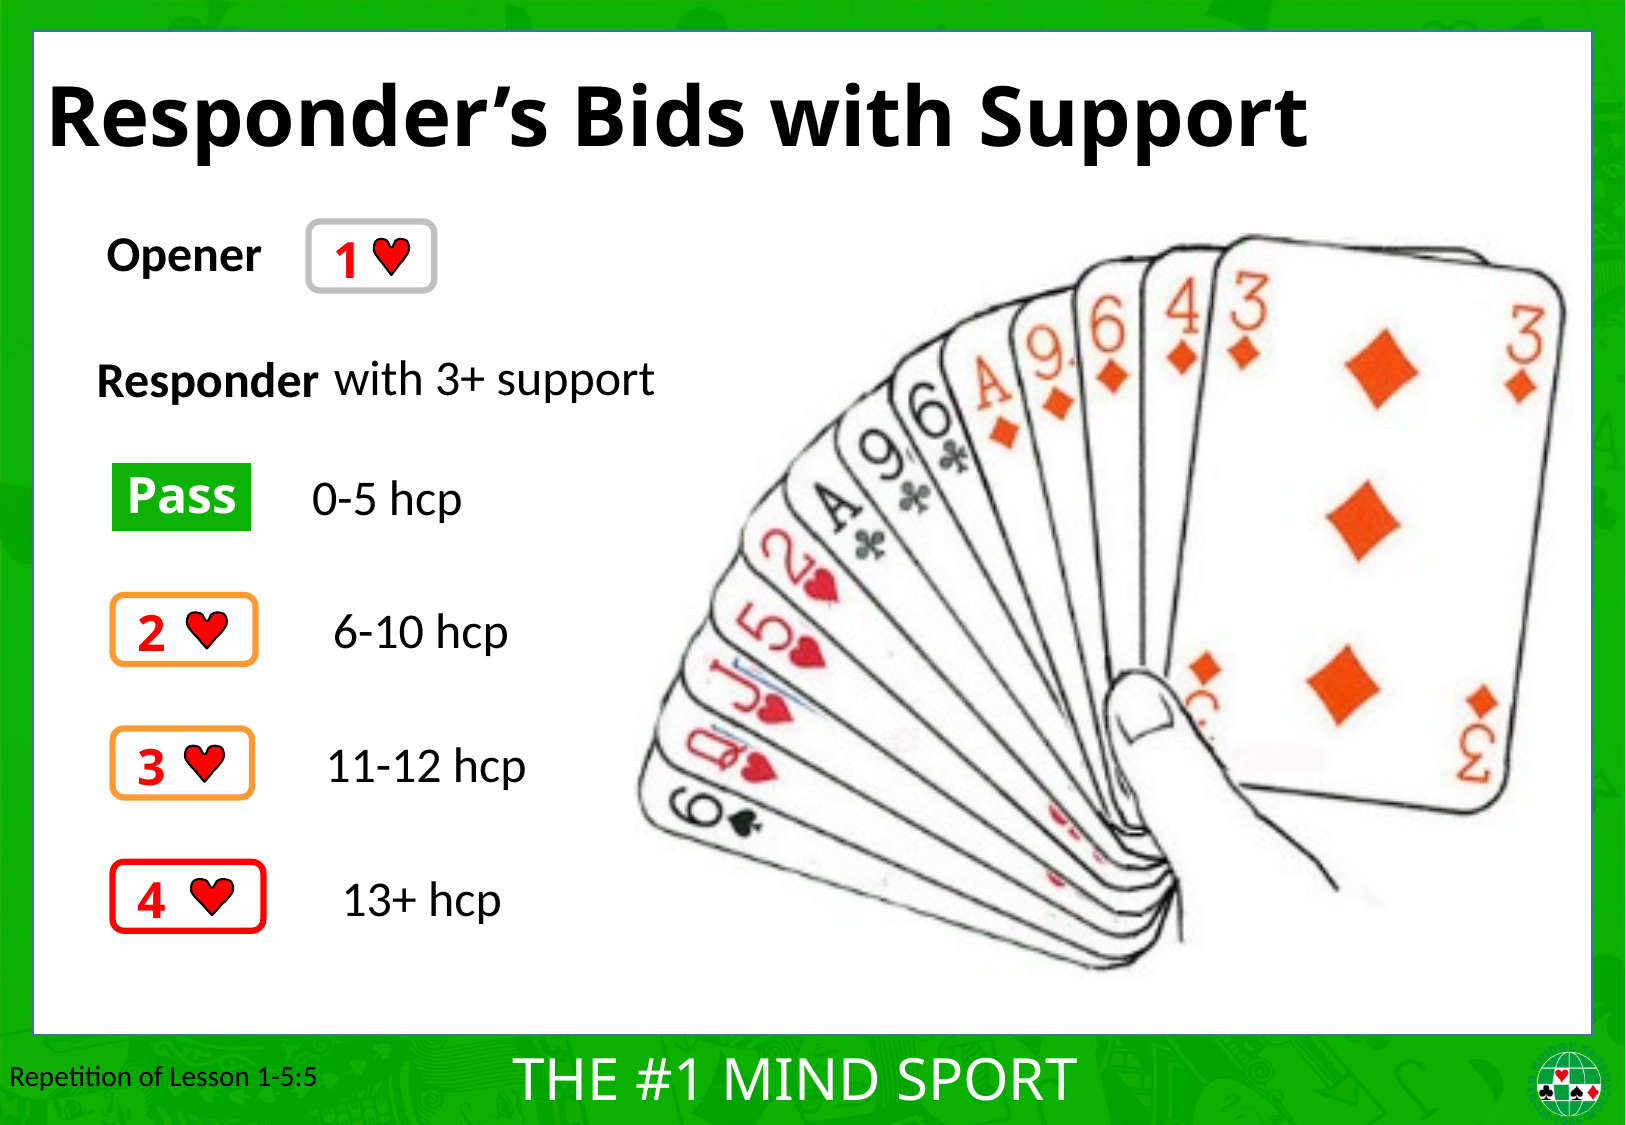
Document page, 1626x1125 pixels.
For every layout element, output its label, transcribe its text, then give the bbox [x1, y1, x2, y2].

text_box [112, 861, 549, 931]
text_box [80, 333, 791, 418]
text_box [112, 728, 562, 798]
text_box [112, 463, 491, 531]
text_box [308, 221, 435, 291]
picture [0, 0, 1626, 1125]
text_box Opener [50, 213, 319, 289]
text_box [112, 595, 549, 664]
title Responder’s Bids with Support [30, 36, 1595, 202]
